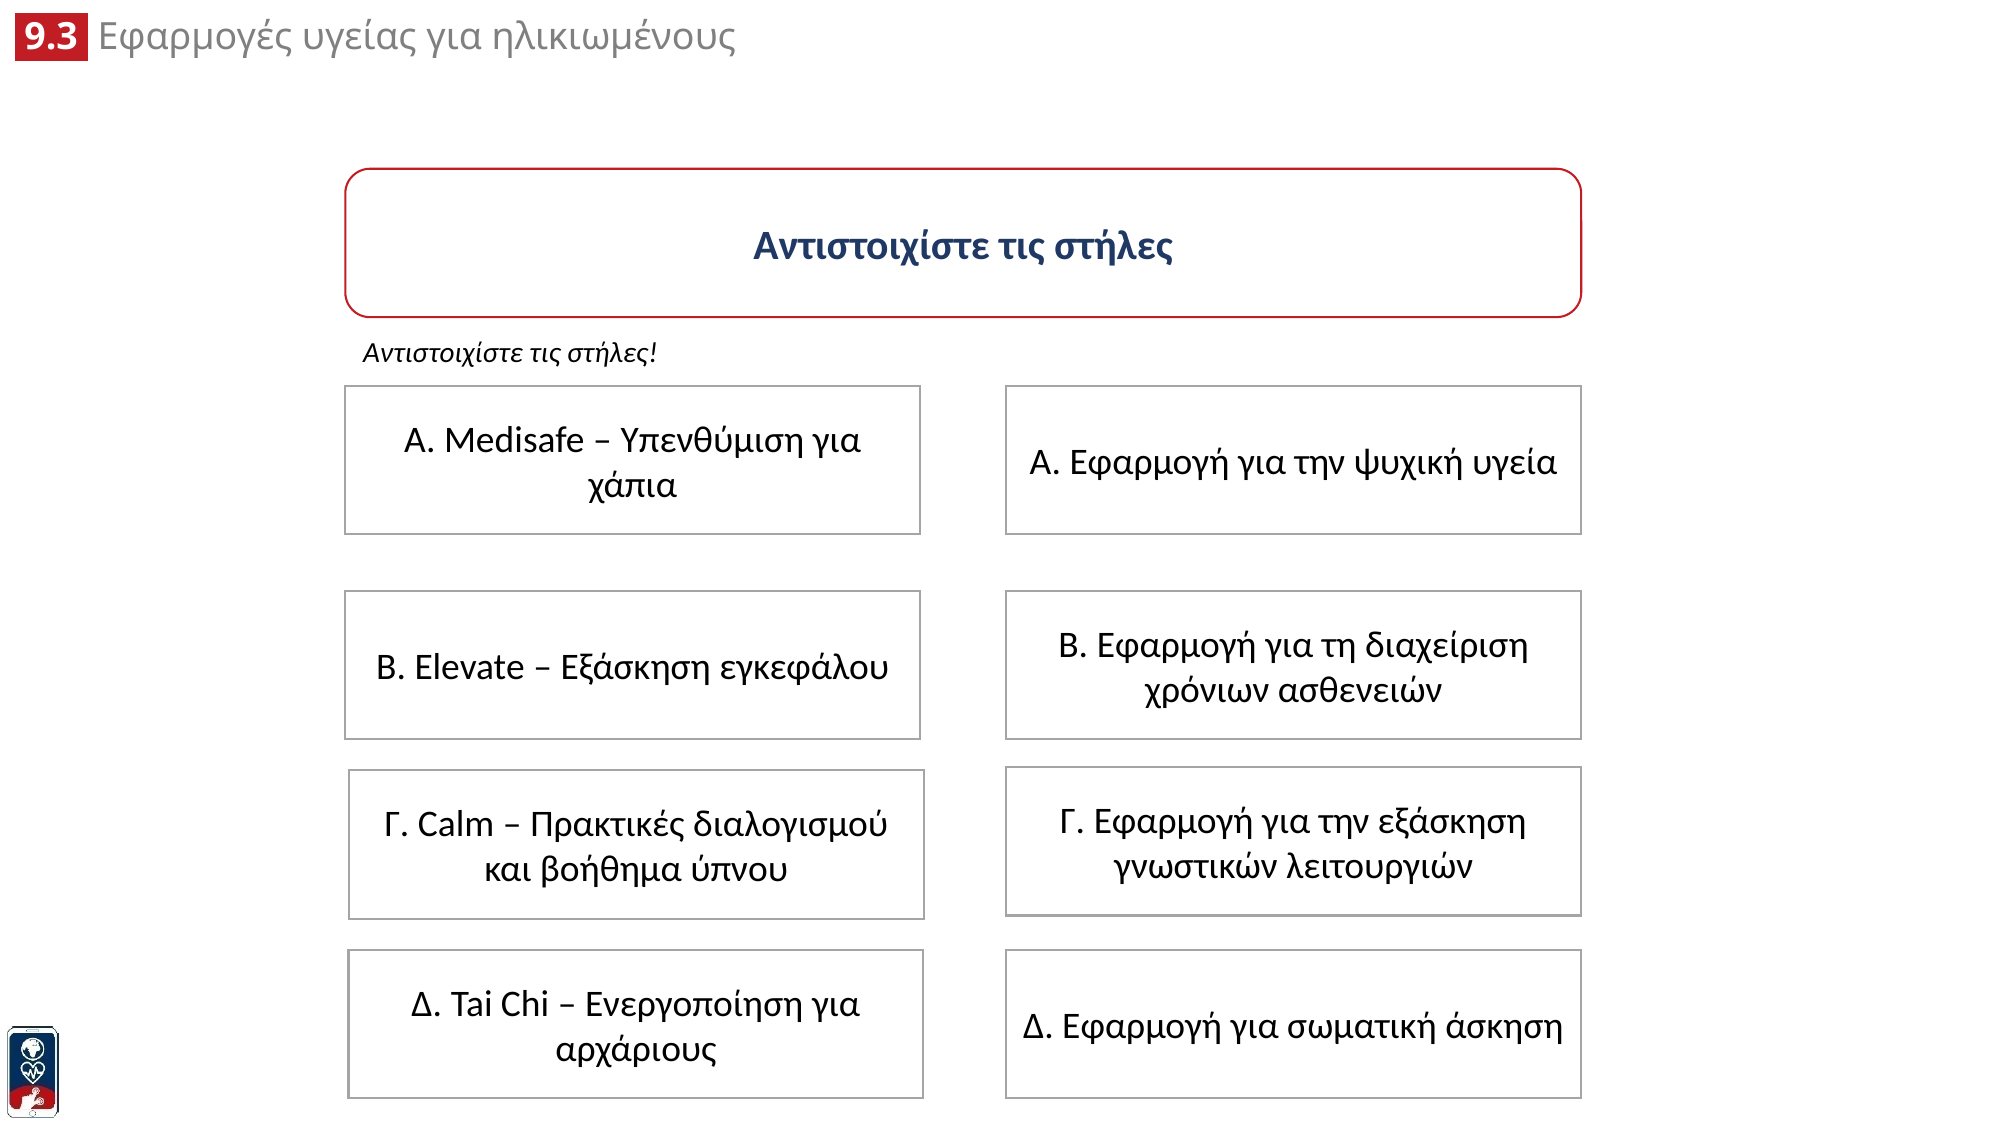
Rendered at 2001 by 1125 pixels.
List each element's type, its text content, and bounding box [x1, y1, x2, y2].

picture [7, 1026, 59, 1118]
text_box Δ. Tai Chi – Ενεργοποίηση για αρχάριους [347, 949, 924, 1099]
text_box B. Εφαρμογή για τη διαχείριση χρόνιων ασθενειών [1005, 590, 1582, 740]
text_box A. Εφαρμογή για την ψυχική υγεία [1005, 385, 1582, 535]
text_box B. Elevate – Εξάσκηση εγκεφάλου [344, 590, 921, 740]
text_box Γ. Calm – Πρακτικές διαλογισμού και βοήθημα ύπνου [348, 769, 925, 920]
text_box Αντιστοιχίστε τις στήλες [344, 167, 1583, 319]
text_box Αντιστοιχίστε τις στήλες! [348, 325, 673, 376]
text_box Δ. Εφαρμογή για σωματική άσκηση [1005, 949, 1582, 1099]
text_box A. Medisafe – Υπενθύμιση για χάπια [344, 385, 921, 535]
text_box Γ. Εφαρμογή για την εξάσκηση γνωστικών λειτουργιών [1005, 766, 1582, 917]
